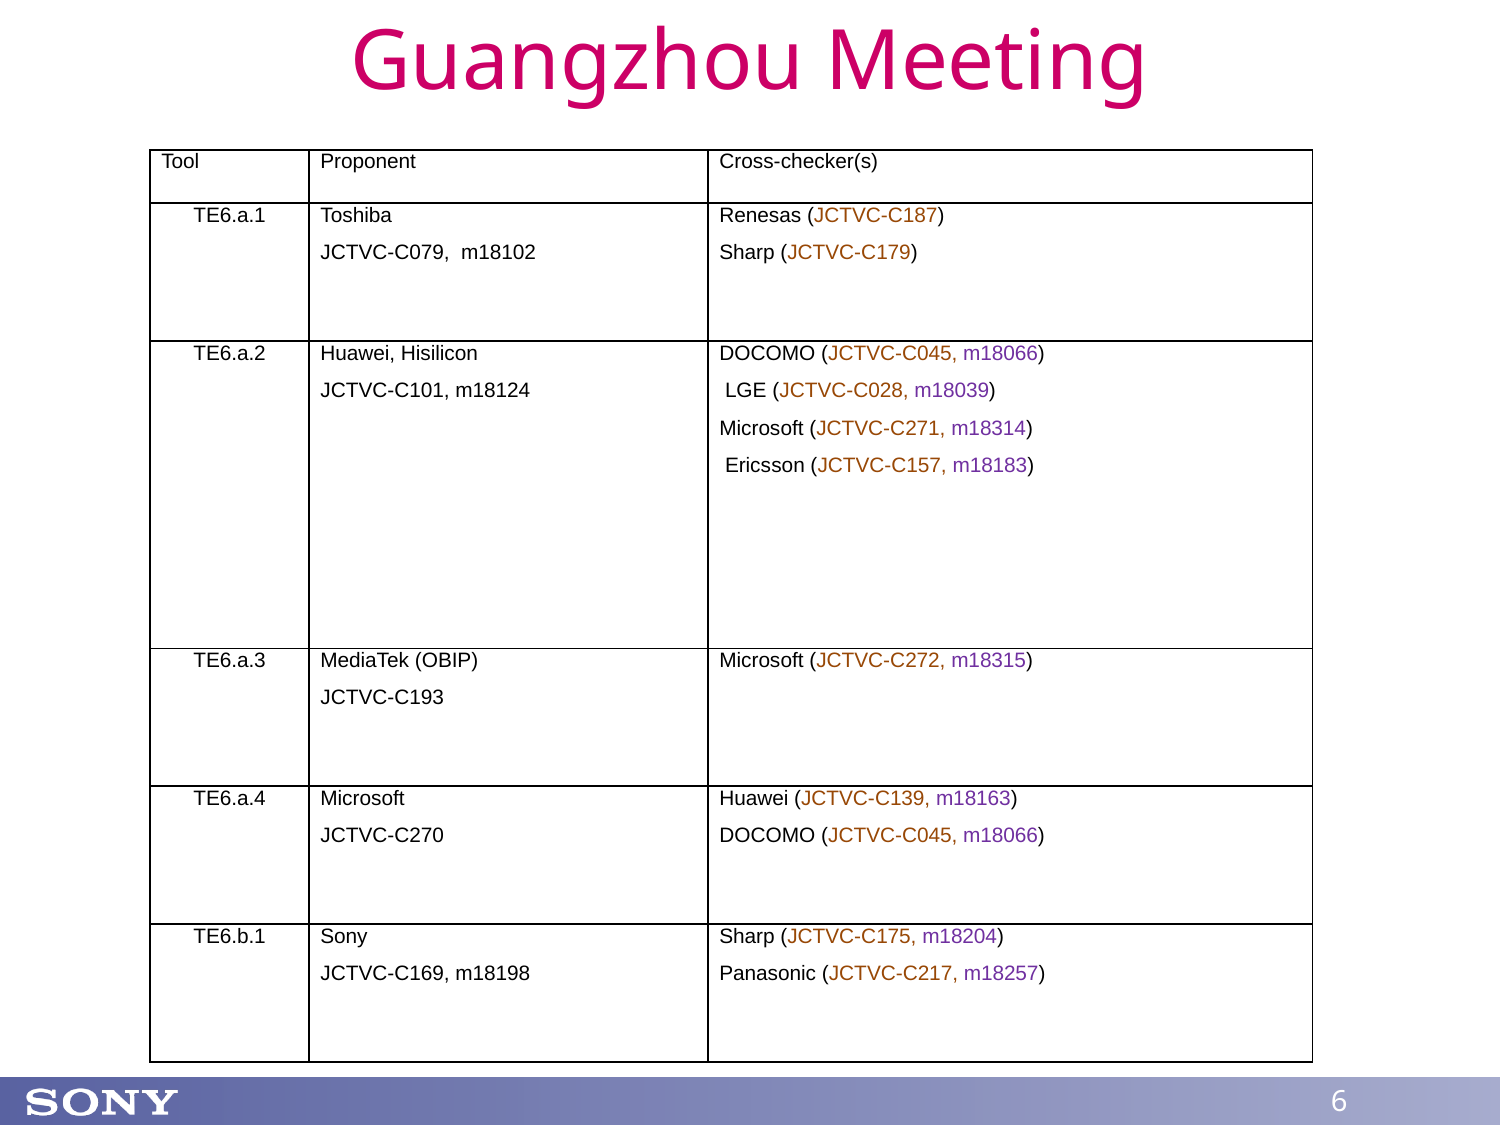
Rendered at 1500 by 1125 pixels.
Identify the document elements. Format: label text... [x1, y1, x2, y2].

table_cell TE6.a.3 [151, 649, 308, 785]
table_header Tool [151, 151, 308, 202]
table_cell TE6.a.2 [151, 342, 308, 648]
table_cell MediaTek (OBIP) JCTVC-C193 [310, 649, 707, 785]
table_cell TE6.a.1 [151, 204, 308, 340]
table_header Cross-checker(s) [709, 151, 1312, 202]
table_cell TE6.b.1 [151, 925, 308, 1061]
picture [26, 1088, 178, 1116]
table_cell Toshiba JCTVC-C079, m18102 [310, 204, 707, 340]
table_cell Renesas (JCTVC-C187) Sharp (JCTVC-C179) [709, 204, 1312, 340]
table_cell Microsoft JCTVC-C270 [310, 787, 707, 923]
table_cell Huawei (JCTVC-C139, m18163) DOCOMO (JCTVC-C045, m18066) [709, 787, 1312, 923]
table_cell TE6.a.4 [151, 787, 308, 923]
table_cell Huawei, Hisilicon JCTVC-C101, m18124 [310, 342, 707, 648]
slide_number 6 [1049, 1074, 1363, 1125]
table_cell Sharp (JCTVC-C175, m18204) Panasonic (JCTVC-C217, m18257) [709, 925, 1312, 1061]
table_header Proponent [310, 151, 707, 202]
table_cell DOCOMO (JCTVC-C045, m18066) LGE (JCTVC-C028, m18039) Microsoft (JCTVC-C271, m18314) Ericsson (JCTVC-C157, m18183) [709, 342, 1312, 648]
table_cell Sony JCTVC-C169, m18198 [310, 925, 707, 1061]
title Guangzhou Meeting [112, 0, 1388, 115]
table_cell Microsoft (JCTVC-C272, m18315) [709, 649, 1312, 785]
